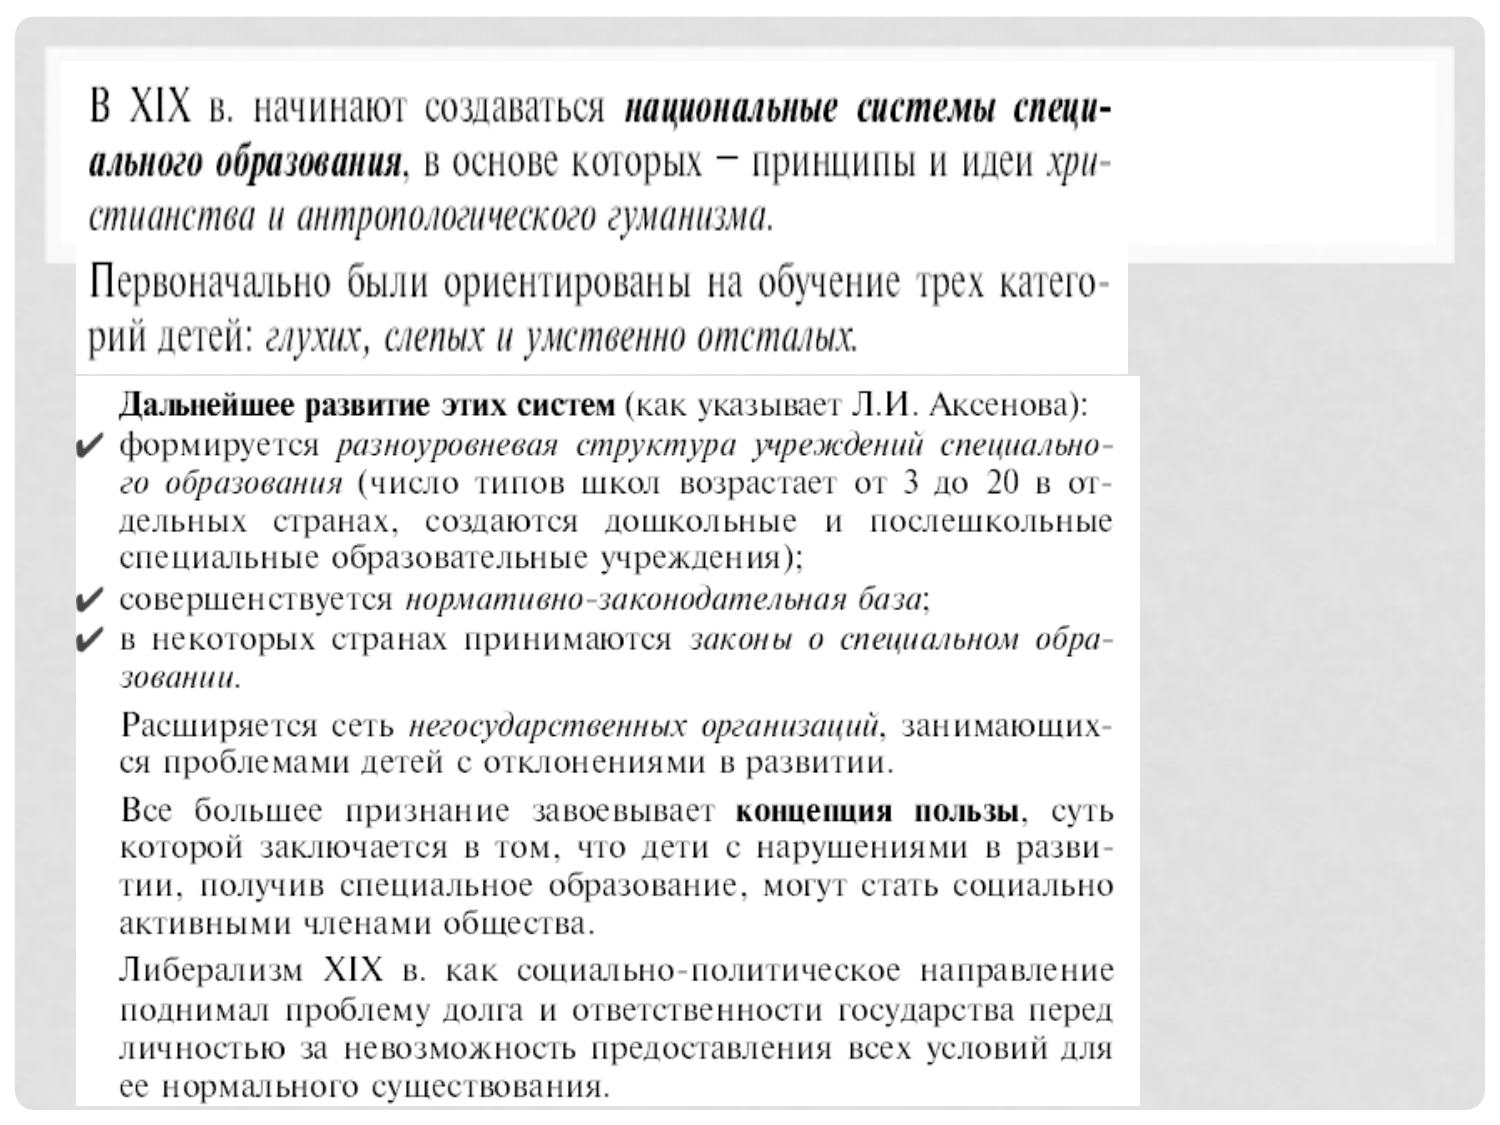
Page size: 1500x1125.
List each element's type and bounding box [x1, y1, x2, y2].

picture [76, 376, 1140, 1107]
picture [76, 77, 1129, 374]
